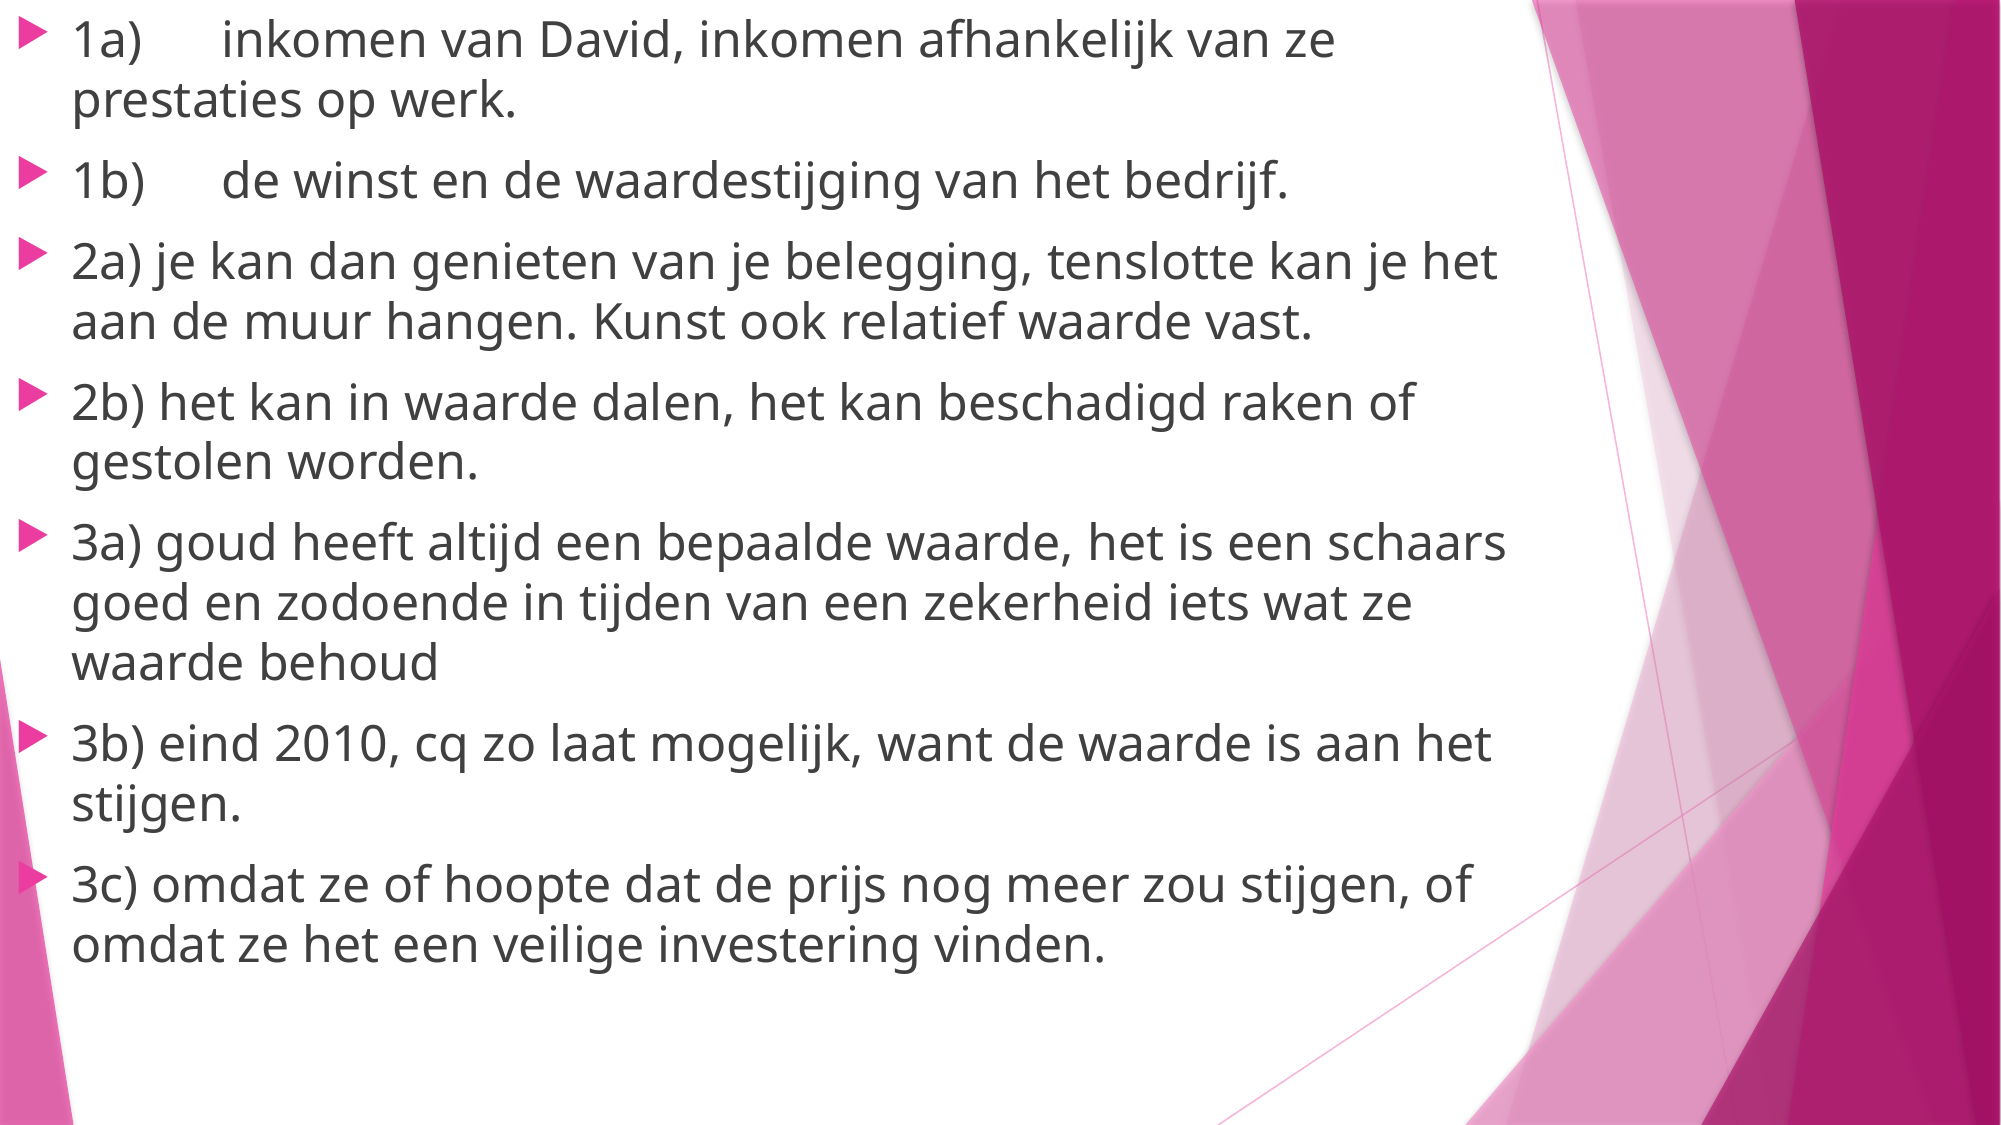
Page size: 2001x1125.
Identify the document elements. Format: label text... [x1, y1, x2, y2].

list 1a) inkomen van David, inkomen afhankelijk van ze prestaties op werk. 1b) de winst en de waardestijging van het bedrijf. 2a) je kan dan genieten van je belegging, tenslotte kan je het aan de muur hangen. Kunst ook relatief waarde vast. 2b) het kan in waarde dalen, het kan beschadigd raken of gestolen worden. 3a) goud heeft altijd een bepaalde waarde, het is een schaars goed en zodoende in tijden van een zekerheid iets wat ze waarde behoud 3b) eind 2010, cq zo laat mogelijk, want de waarde is aan het stijgen. 3c) omdat ze of hoopte dat de prijs nog meer zou stijgen, of omdat ze het een veilige investering vinden. [0, 0, 1546, 1108]
